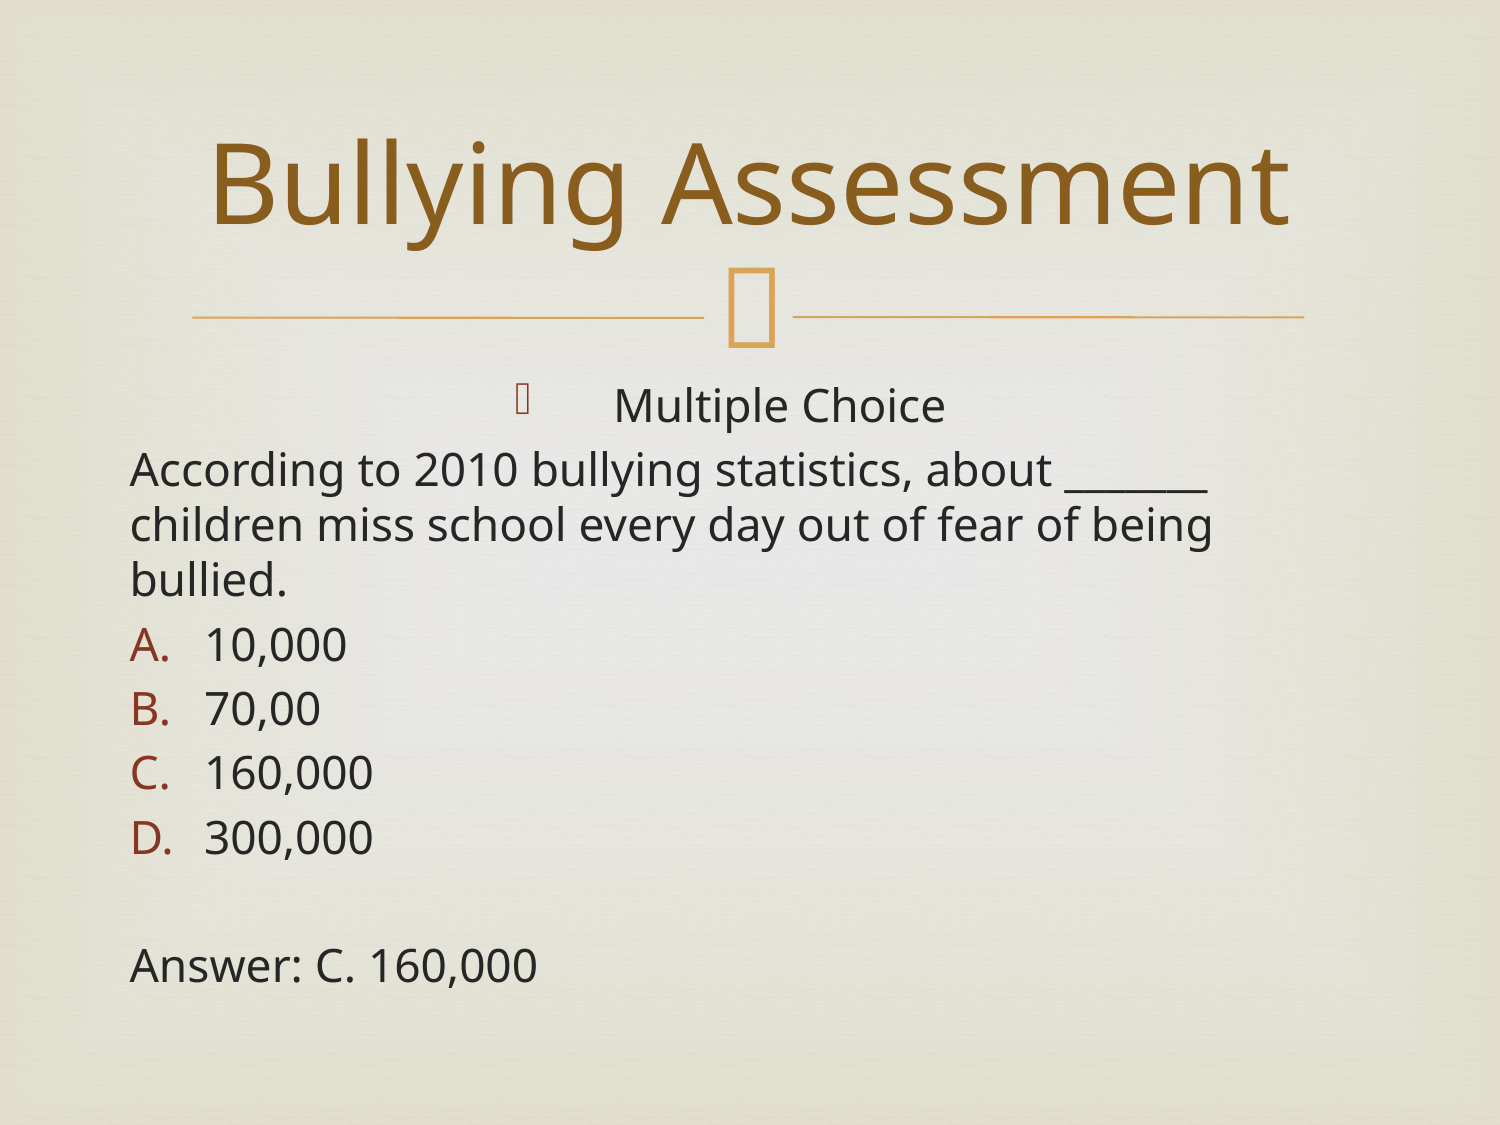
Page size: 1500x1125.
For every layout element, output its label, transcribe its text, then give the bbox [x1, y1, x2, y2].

list Multiple Choice According to 2010 bullying statistics, about _______ children miss school every day out of fear of being bullied. 10,000 70,00 160,000 300,000 Answer: C. 160,000 [114, 368, 1386, 1005]
title Bullying Assessment [112, 93, 1386, 267]
